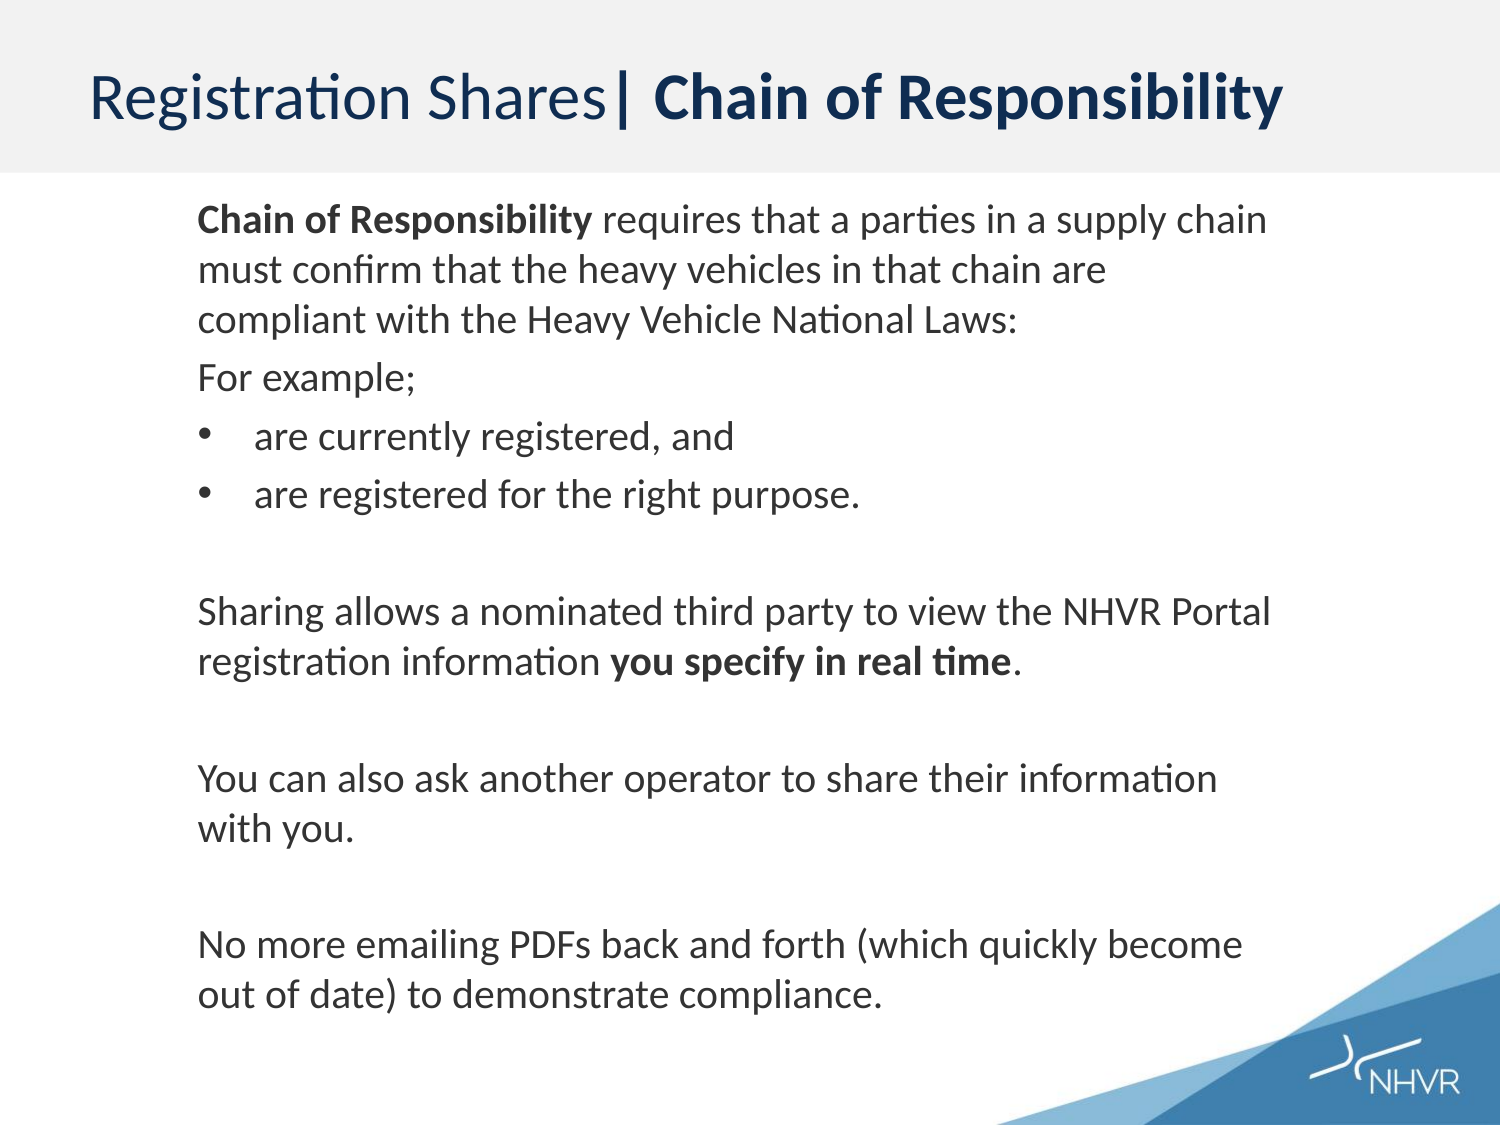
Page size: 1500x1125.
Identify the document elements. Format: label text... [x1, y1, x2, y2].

title Registration Shares| Chain of Responsibility [75, 45, 1425, 173]
picture [0, 173, 1500, 1125]
list Chain of Responsibility requires that a parties in a supply chain must confirm that the heavy vehicles in that chain are compliant with the Heavy Vehicle National Laws: For example; are currently registered, and are registered for the right purpose. Sharing allows a nominated third party to view the NHVR Portal registration information you specify in real time. You can also ask another operator to share their information with you. No more emailing PDFs back and forth (which quickly become out of date) to demonstrate compliance. [183, 184, 1294, 504]
